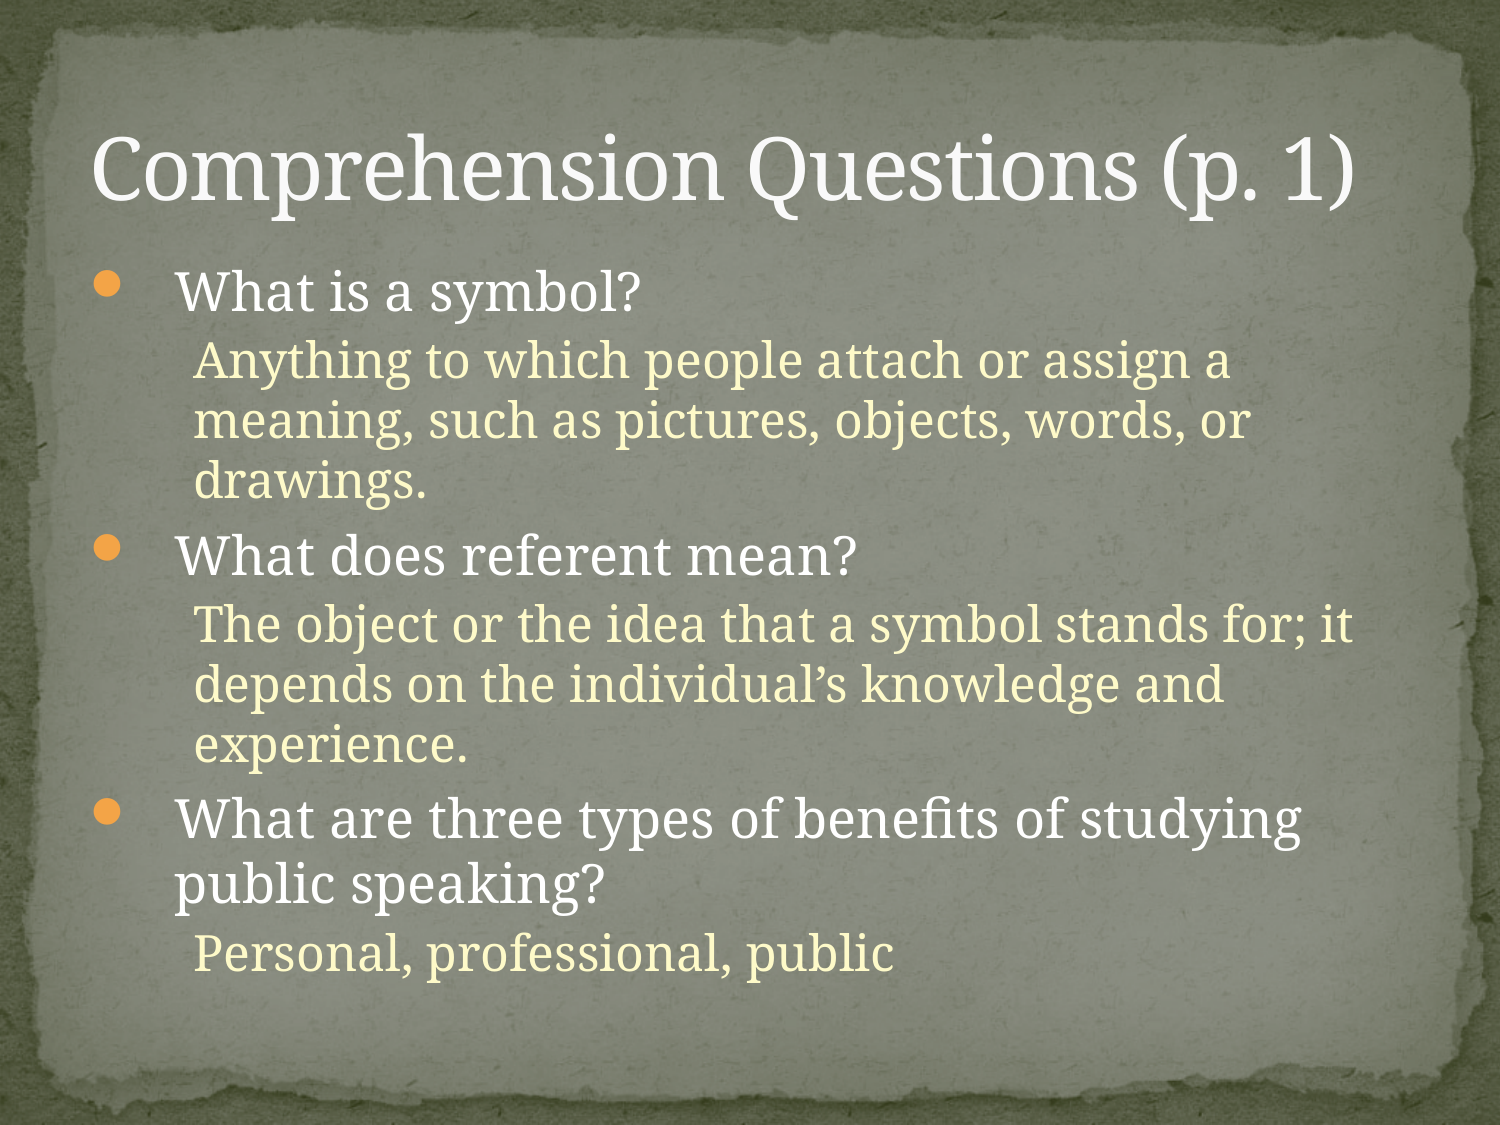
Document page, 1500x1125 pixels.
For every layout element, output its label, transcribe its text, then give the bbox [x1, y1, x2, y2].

list What is a symbol? Anything to which people attach or assign a meaning, such as pictures, objects, words, or drawings. What does referent mean? The object or the idea that a symbol stands for; it depends on the individual’s knowledge and experience. What are three types of benefits of studying public speaking? Personal, professional, public [75, 249, 1425, 1000]
title Comprehension Questions (p. 1) [74, 24, 1425, 225]
